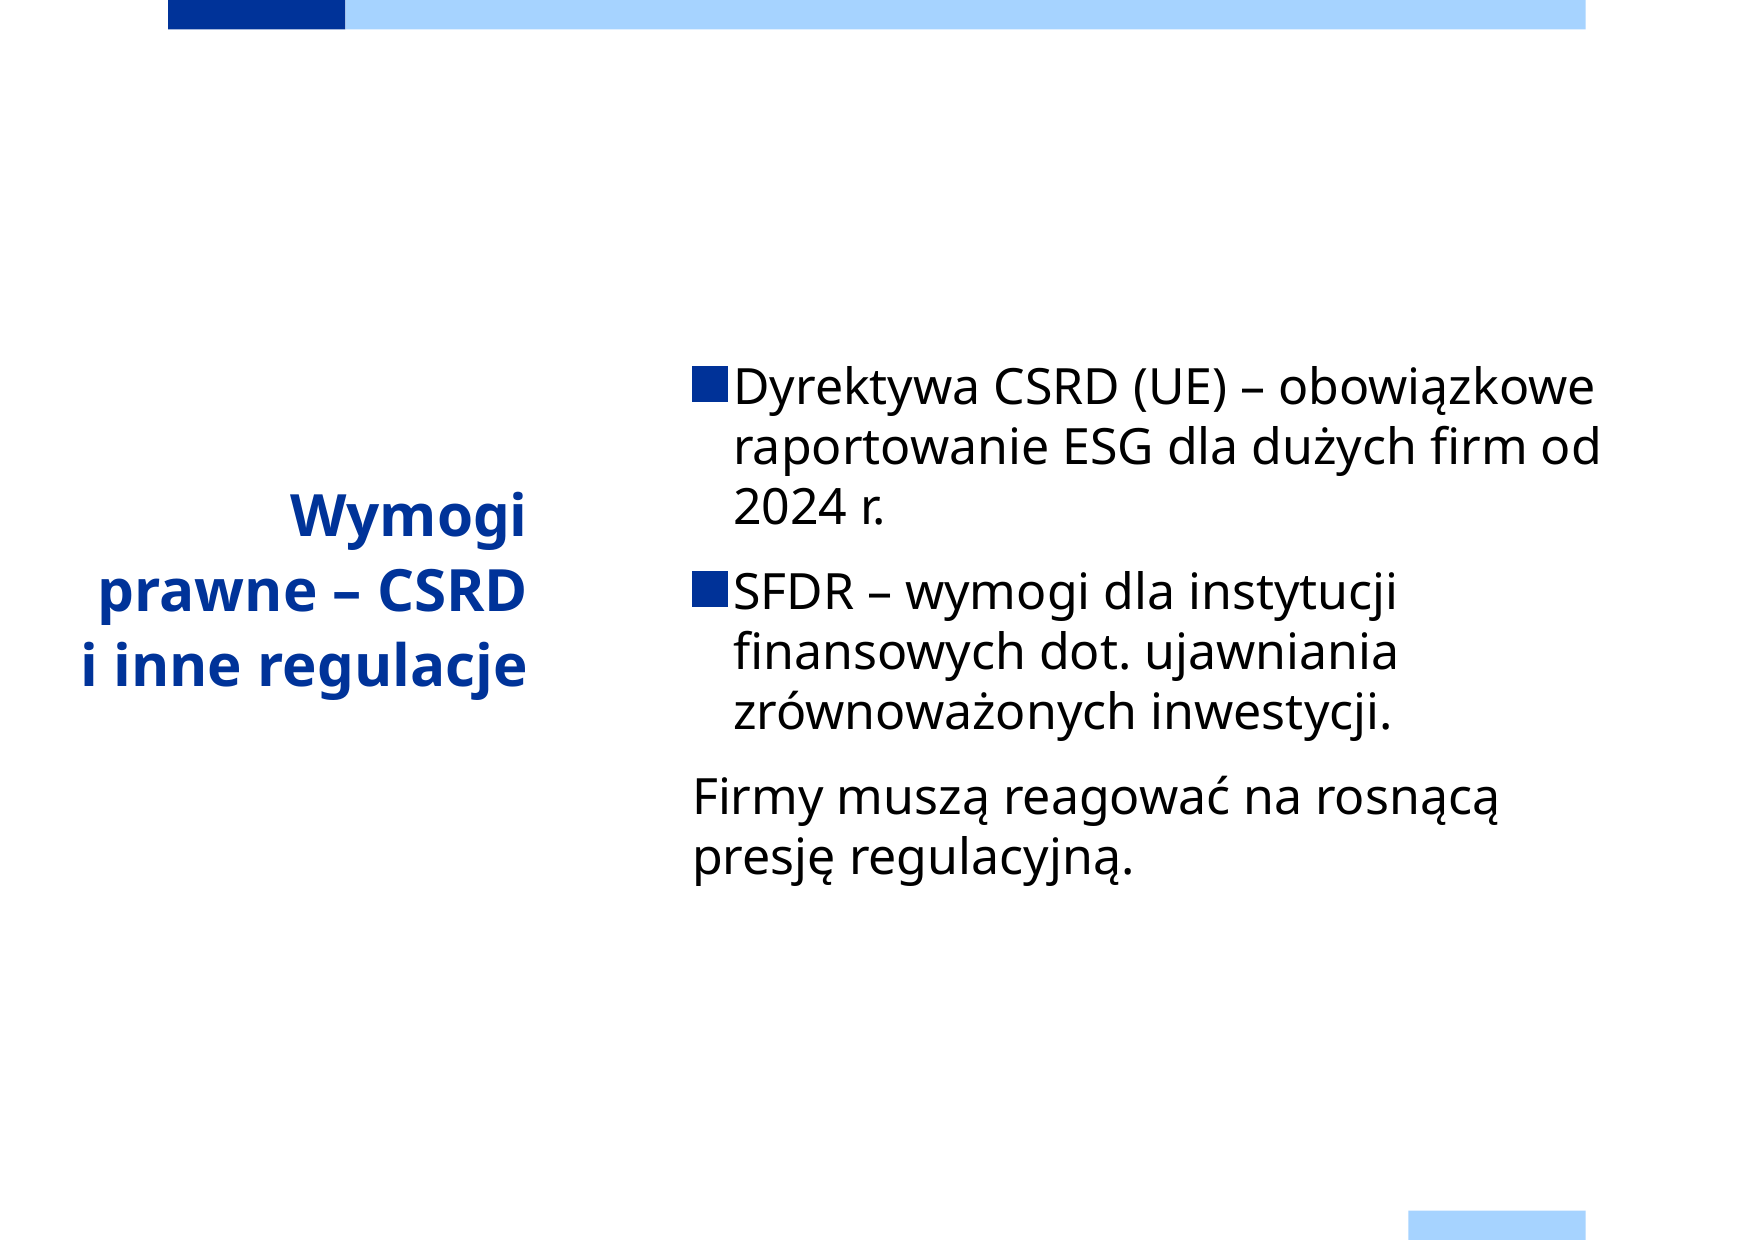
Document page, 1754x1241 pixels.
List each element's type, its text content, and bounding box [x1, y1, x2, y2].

picture [692, 571, 728, 607]
picture [692, 366, 728, 402]
list Dyrektywa CSRD (UE) – obowiązkowe raportowanie ESG dla dużych firm od 2024 r. SFDR – wymogi dla instytucji finansowych dot. ujawniania zrównoważonych inwestycji. Firmy muszą reagować na rosnącą presję regulacyjną. [692, 220, 1636, 1018]
title Wymogi prawne – CSRD i inne regulacje [67, 211, 528, 699]
